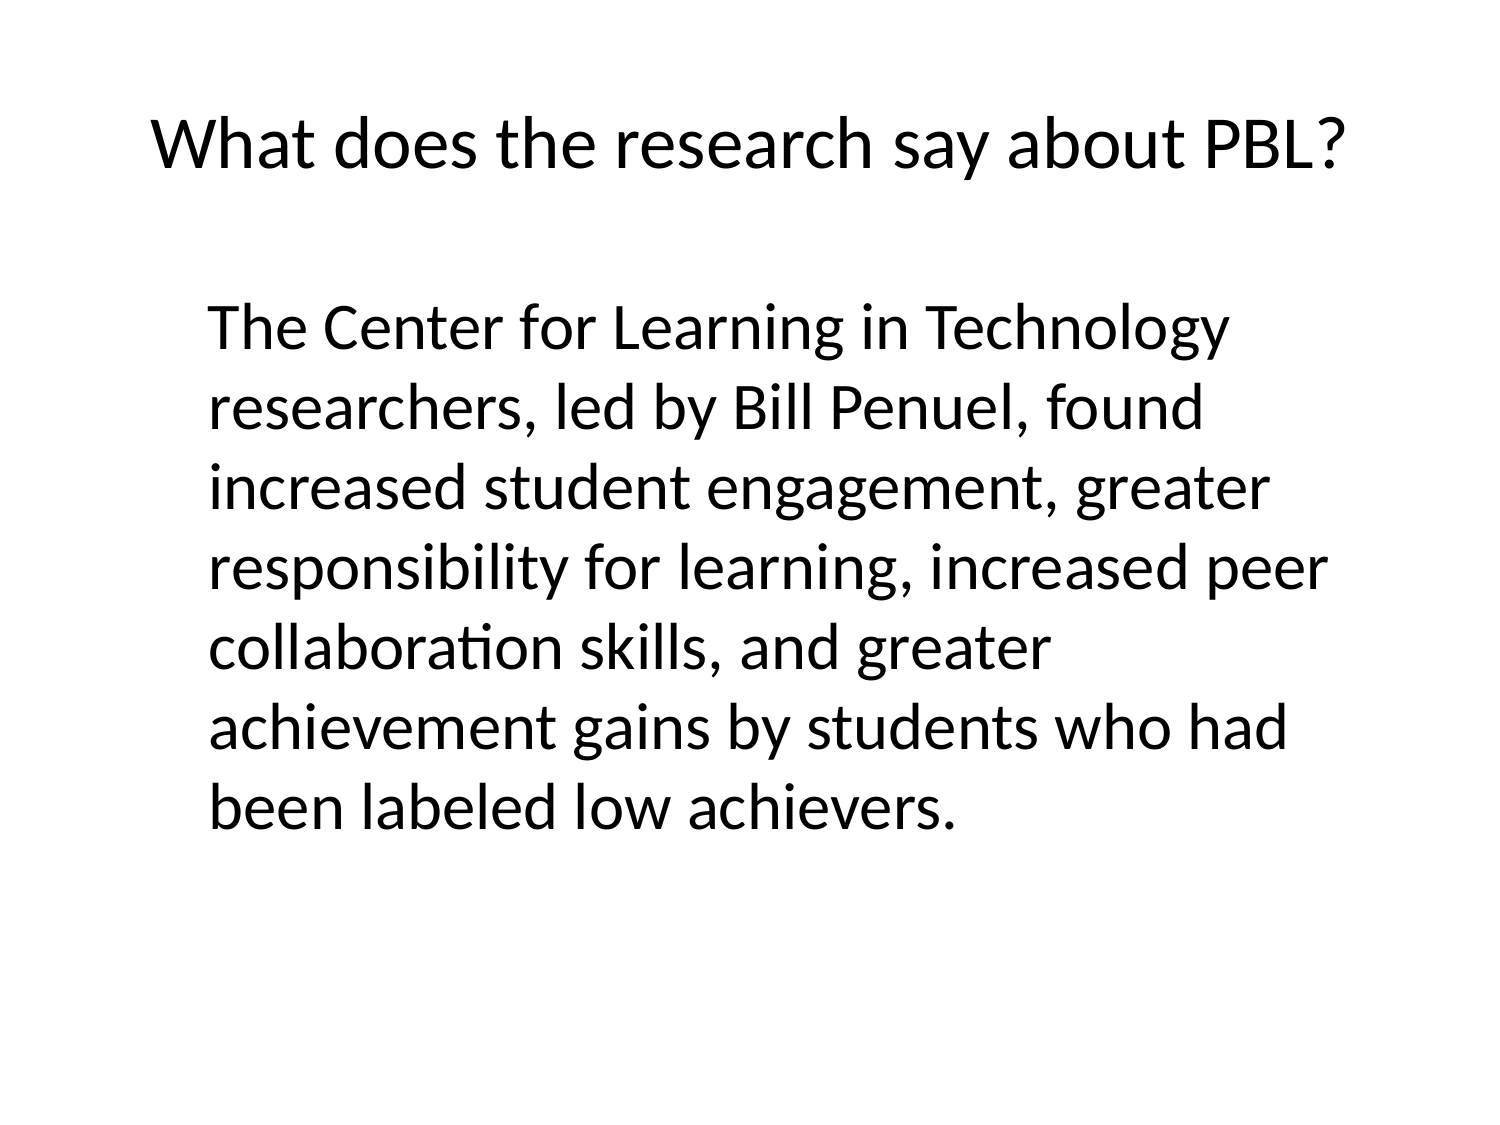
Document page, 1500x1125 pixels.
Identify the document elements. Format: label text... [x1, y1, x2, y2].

list The Center for Learning in Technology researchers, led by Bill Penuel, found increased student engagement, greater responsibility for learning, increased peer collaboration skills, and greater achievement gains by students who had been labeled low achievers. [137, 274, 1400, 887]
title What does the research say about PBL? [74, 44, 1426, 233]
